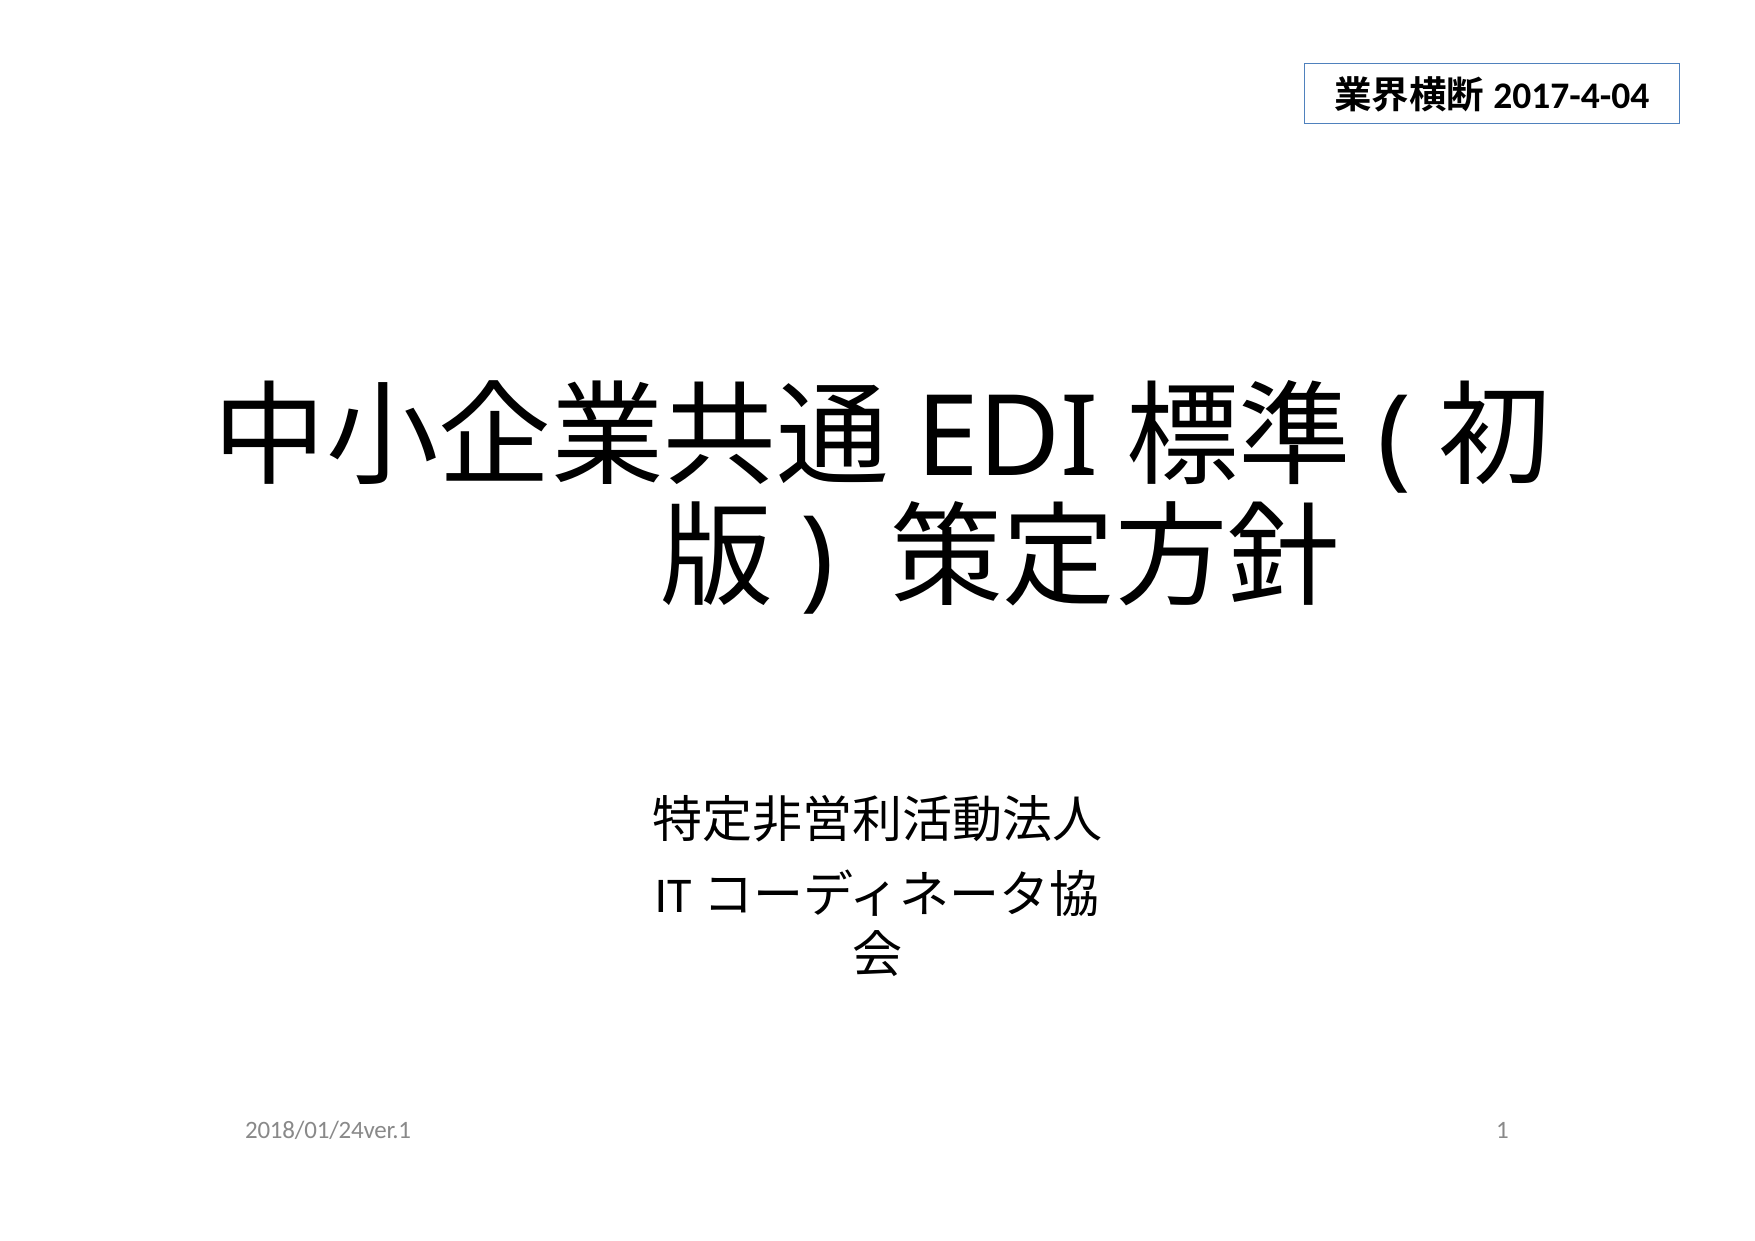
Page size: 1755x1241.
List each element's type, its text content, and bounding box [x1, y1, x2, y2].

title 中⼩企業共通EDI標準(初版) 策定⽅針 [212, 359, 1560, 620]
text_box 業界横断2017-4-04 [1304, 63, 1680, 124]
footer 2018/01/24ver.1 [243, 1117, 417, 1241]
text_box 特定⾮営利活動法⼈ ITコーディネータ協会 [631, 770, 1123, 983]
slide_number 1 [1491, 1117, 1513, 1241]
